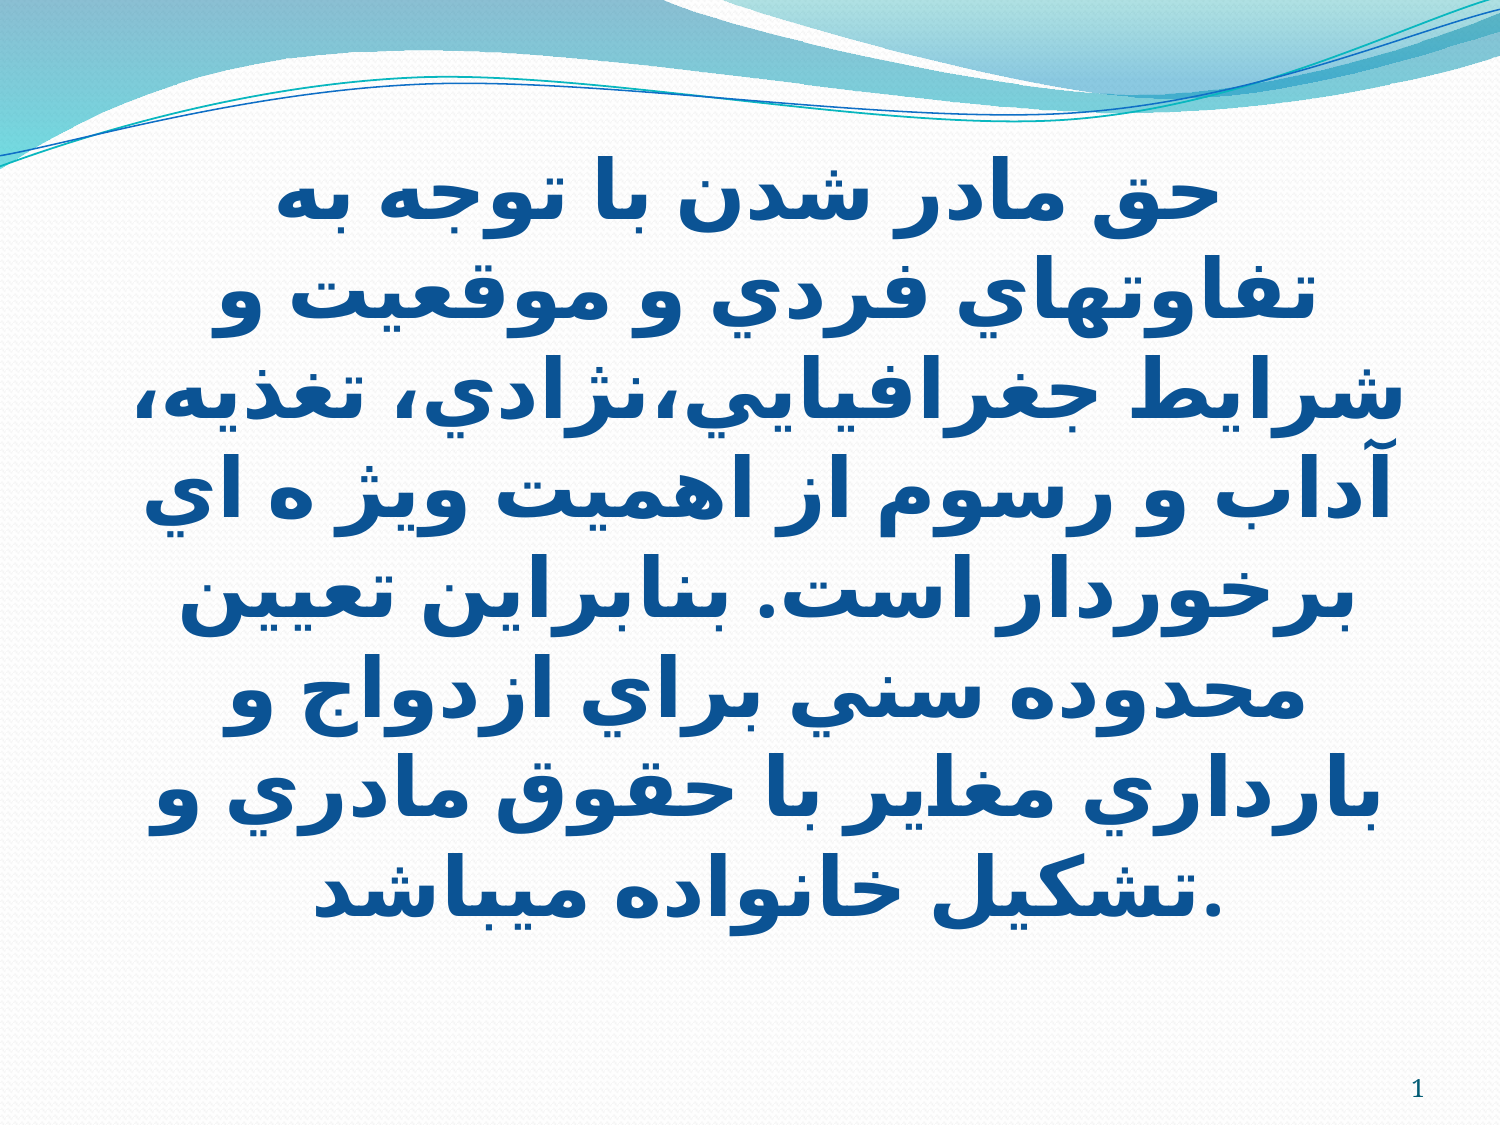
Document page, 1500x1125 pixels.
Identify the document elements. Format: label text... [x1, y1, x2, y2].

list حق مادر شدن با توجه به تفاوتهاي فردي و موقعيت و شرايط جغرافيايي،نژادي، تغذيه، آداب و رسوم از اهميت ويژ ه اي برخوردار است. بنابراين تعيين محدوده سني براي ازدواج و بارداري مغاير با حقوق مادري و تشكيل خانواده ميباشد. [75, 128, 1425, 1038]
slide_number 1 [1299, 1042, 1425, 1103]
